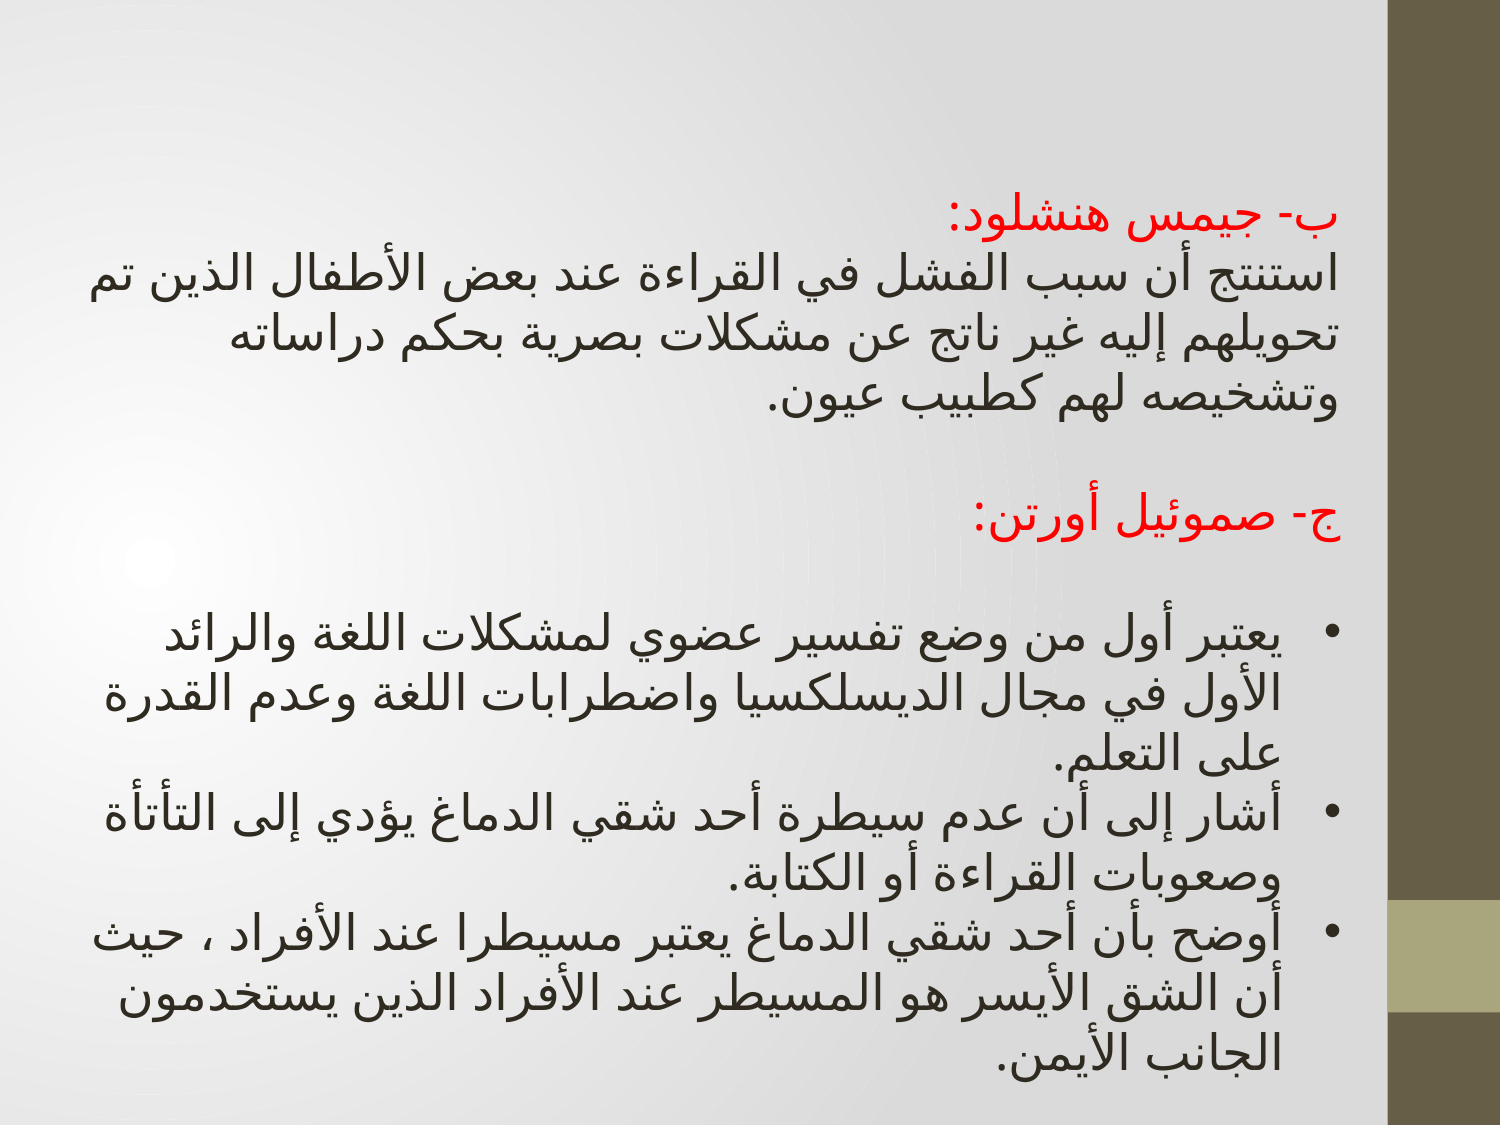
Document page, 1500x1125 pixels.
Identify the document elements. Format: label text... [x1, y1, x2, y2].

text_box ب- جيمس هنشلود: استنتج أن سبب الفشل في القراءة عند بعض الأطفال الذين تم تحويلهم إليه غير ناتج عن مشكلات بصرية بحكم دراساته وتشخيصه لهم كطبيب عيون. ج- صموئيل أورتن: يعتبر أول من وضع تفسير عضوي لمشكلات اللغة والرائد الأول في مجال الديسلكسيا واضطرابات اللغة وعدم القدرة على التعلم. أشار إلى أن عدم سيطرة أحد شقي الدماغ يؤدي إلى التأتأة وصعوبات القراءة أو الكتابة. أوضح بأن أحد شقي الدماغ يعتبر مسيطرا عند الأفراد ، حيث أن الشق الأيسر هو المسيطر عند الأفراد الذين يستخدمون الجانب الأيمن. [49, 172, 1356, 1125]
